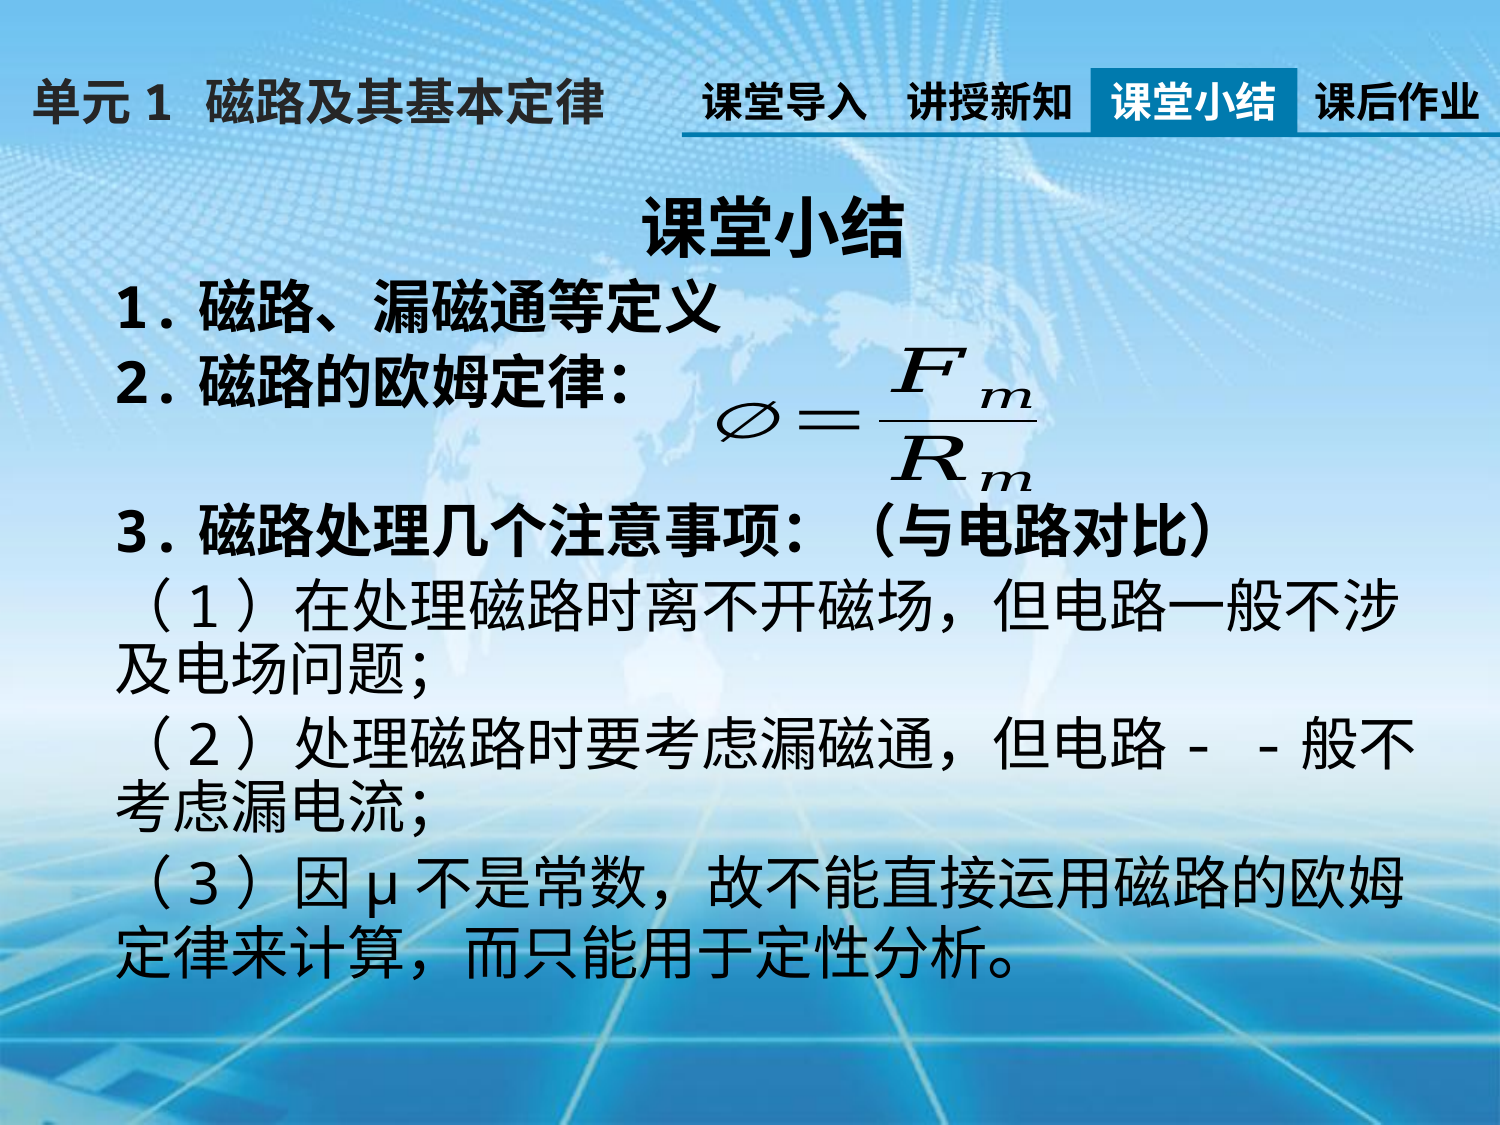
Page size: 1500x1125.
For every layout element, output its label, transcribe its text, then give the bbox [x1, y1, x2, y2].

picture [0, 0, 1500, 1125]
text_box 单元1 磁路及其基本定律 [17, 62, 1296, 138]
text_box 课堂小结 1.磁路、漏磁通等定义 2.磁路的欧姆定律： 3.磁路处理几个注意事项：（与电路对比） （1）在处理磁路时离不开磁场，但电路一般不涉及电场问题； （2）处理磁路时要考虑漏磁通，但电路- -般不考虑漏电流； （3）因μ不是常数，故不能直接运用磁路的欧姆定律来计算，而只能用于定性分析。 [99, 187, 1450, 975]
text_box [681, 67, 1500, 135]
